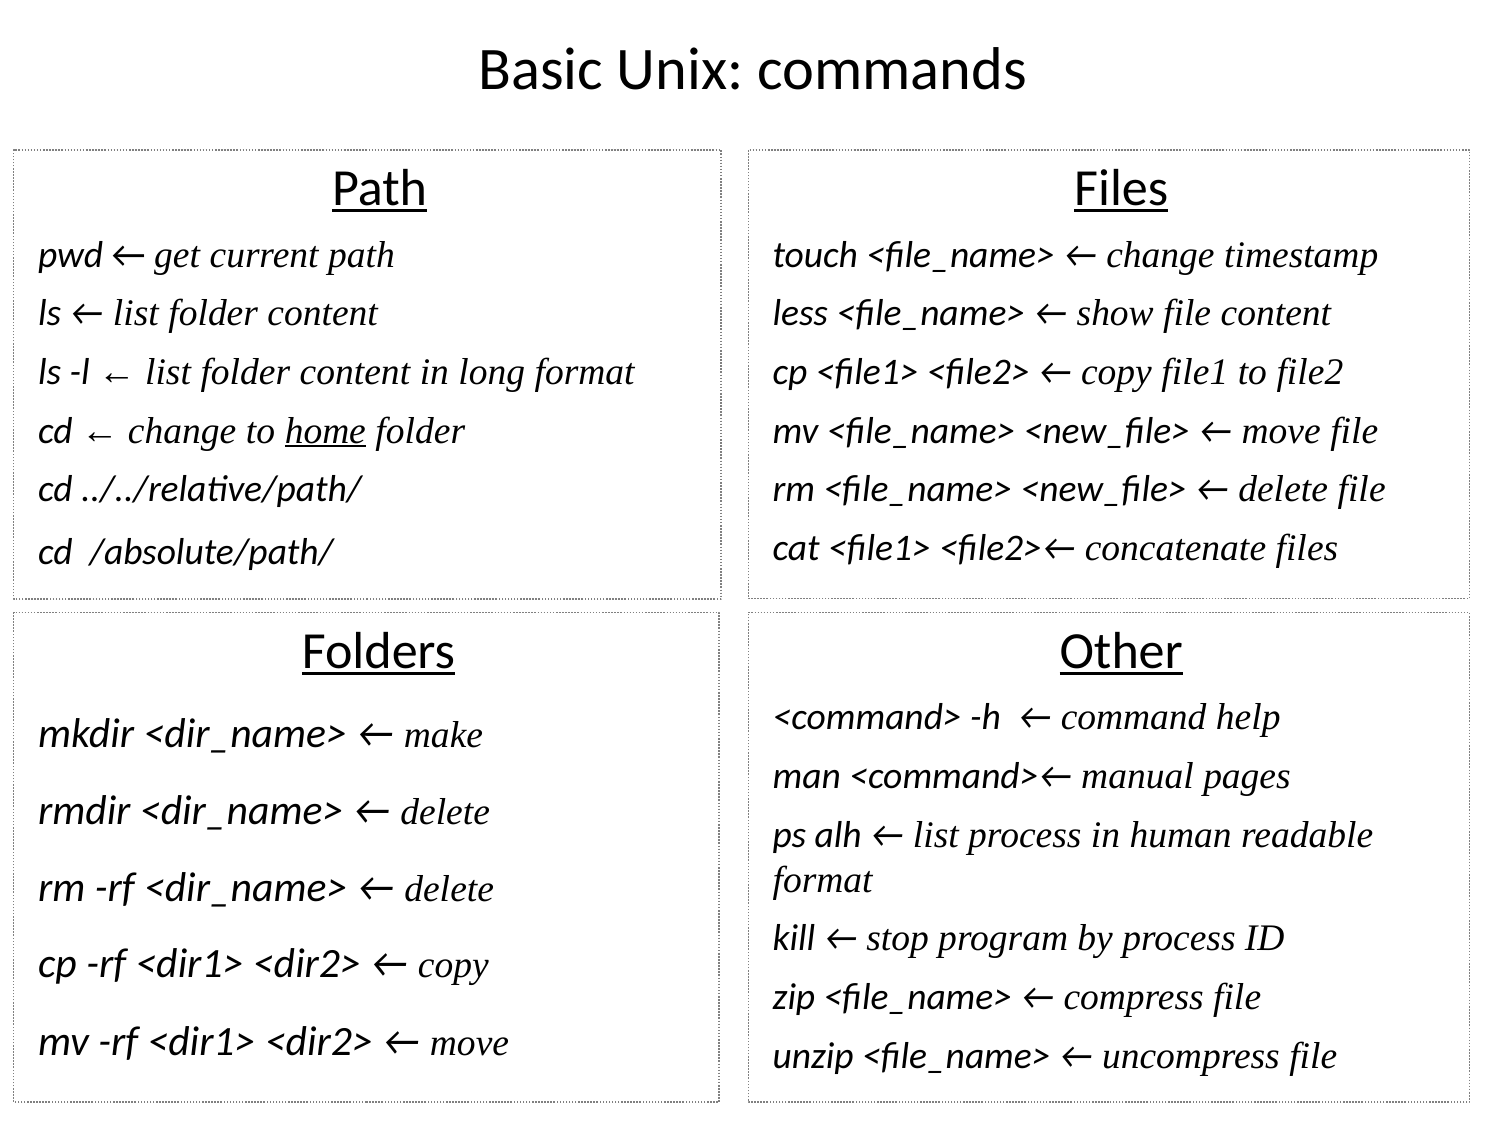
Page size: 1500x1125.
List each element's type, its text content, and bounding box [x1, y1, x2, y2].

title Basic Unix: commands [78, 0, 1428, 161]
text_box Other <command> -h ← command help man <command>← manual pages ps alh ← list process in human readable format kill ← stop program by process ID zip <file_name> ← compress file unzip <file_name> ← uncompress file [748, 612, 1470, 1103]
text_box Files touch <file_name> ← change timestamp less <file_name> ← show file content cp <file1> <file2> ← copy file1 to file2 mv <file_name> <new_file> ← move file rm <file_name> <new_file> ← delete file cat <file1> <file2>← concatenate files [748, 149, 1470, 599]
text_box Path pwd ← get current path ls ← list folder content ls -l ← list folder content in long format cd ← change to home folder cd ../../relative/path/ cd /absolute/path/ [13, 149, 722, 599]
text_box Folders mkdir <dir_name> ← make rmdir <dir_name> ← delete rm -rf <dir_name> ← delete cp -rf <dir1> <dir2> ← copy mv -rf <dir1> <dir2> ← move [13, 612, 719, 1103]
